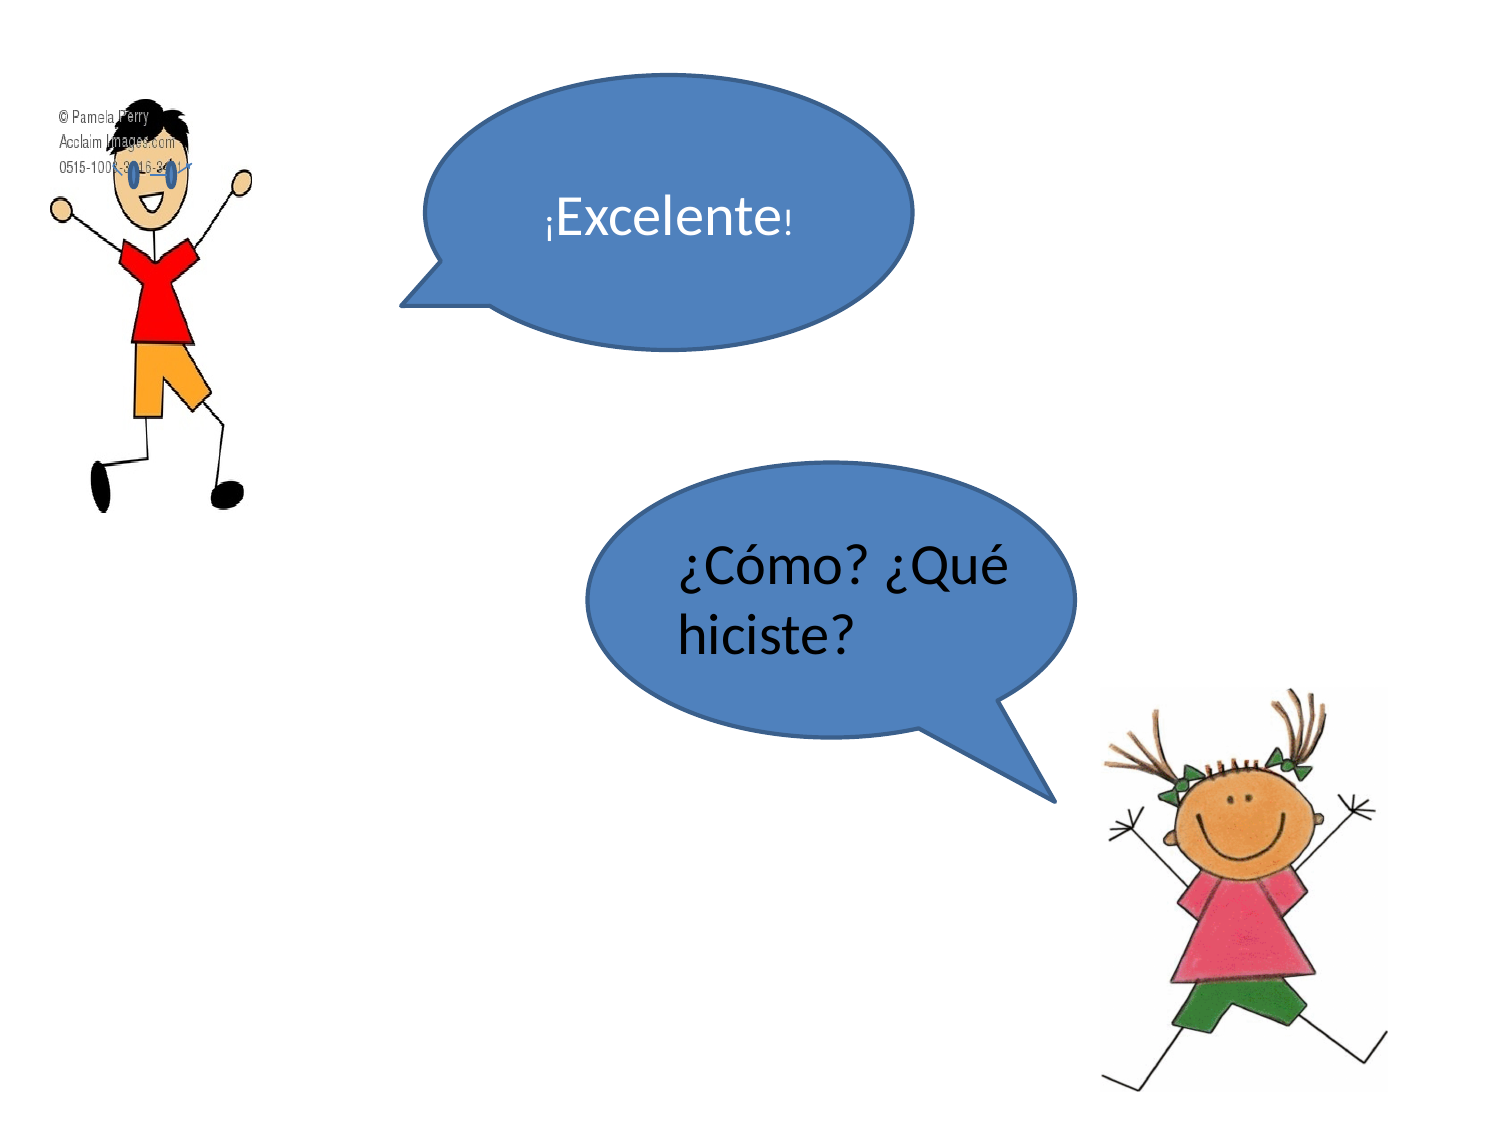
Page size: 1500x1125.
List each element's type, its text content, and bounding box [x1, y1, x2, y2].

text_box ¿Cómo? ¿Qué hiciste? [662, 518, 1025, 674]
picture [1099, 687, 1388, 1092]
text_box [585, 460, 1078, 804]
picture [49, 99, 252, 513]
text_box ¡Excelente! [399, 72, 915, 353]
